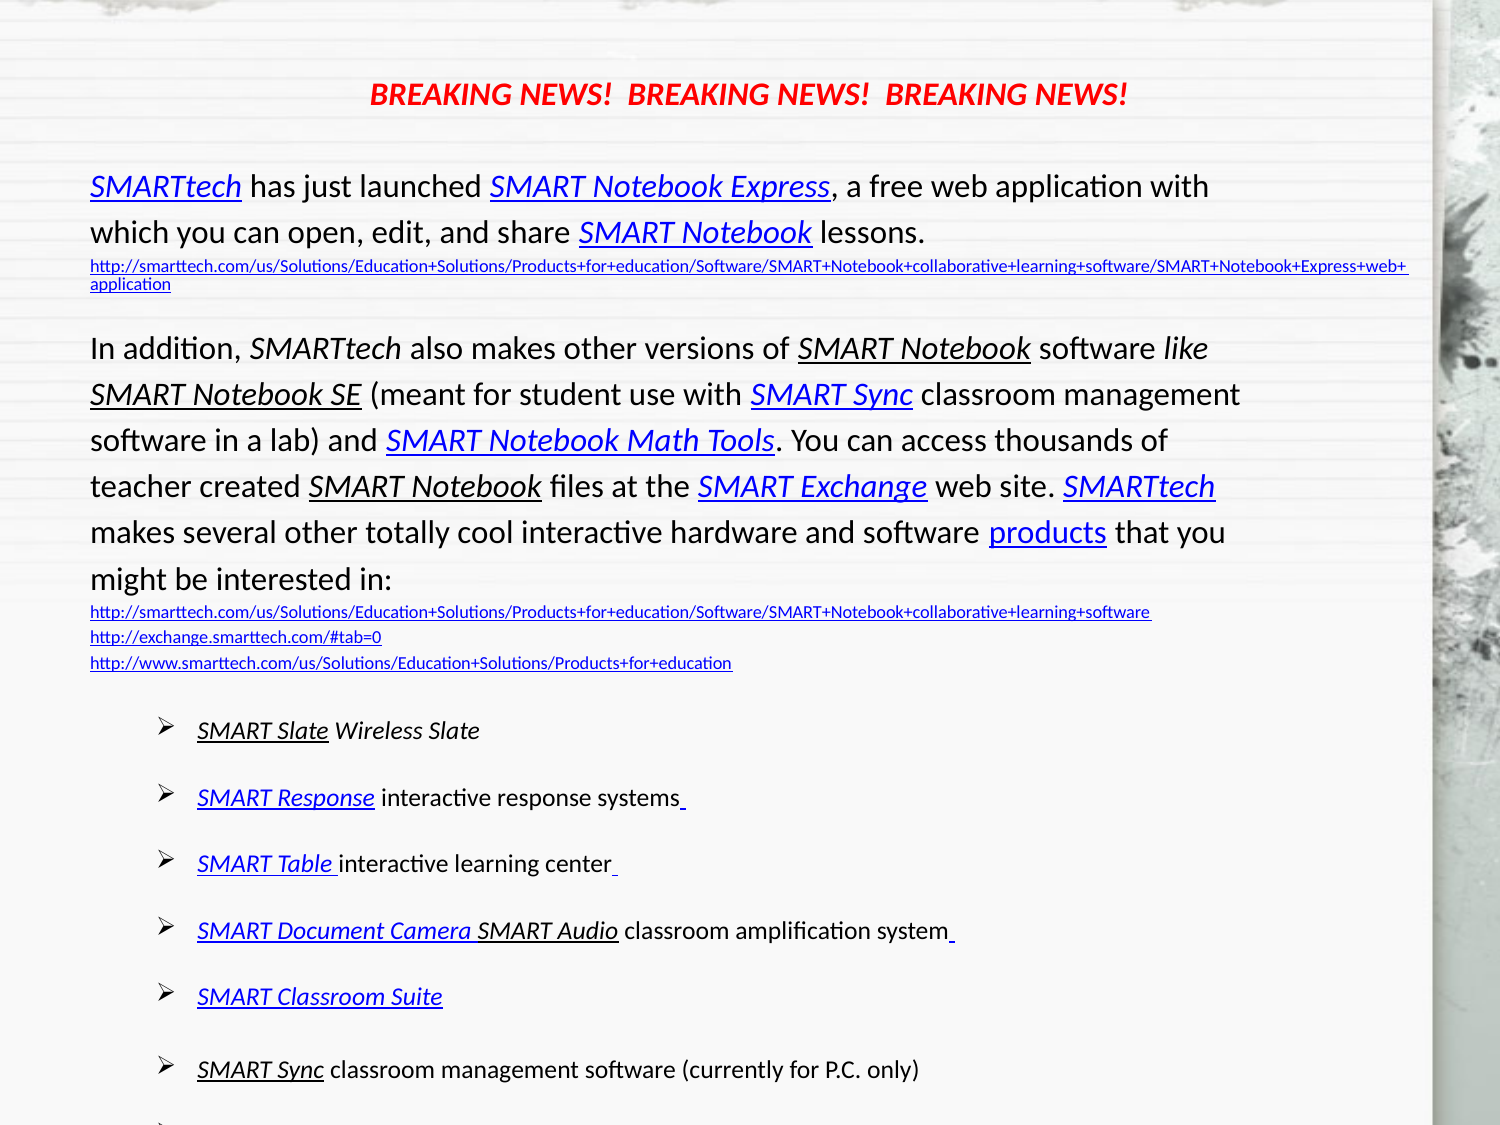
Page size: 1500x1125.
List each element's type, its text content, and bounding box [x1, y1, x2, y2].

picture [0, 0, 1500, 1125]
list BREAKING NEWS! BREAKING NEWS! BREAKING NEWS! SMARTtech has just launched SMART Notebook Express, a free web application with which you can open, edit, and share SMART Notebook lessons. http://smarttech.com/us/Solutions/Education+Solutions/Products+for+education/Software/SMART+Notebook+collaborative+learning+software/SMART+Notebook+Express+web+application In addition, SMARTtech also makes other versions of SMART Notebook software like SMART Notebook SE (meant for student use with SMART Sync classroom management software in a lab) and SMART Notebook Math Tools. You can access thousands of teacher created SMART Notebook files at the SMART Exchange web site. SMARTtech makes several other totally cool interactive hardware and software products that you might be interested in: http://smarttech.com/us/Solutions/Education+Solutions/Products+for+education/Software/SMART+Notebook+collaborative+learning+software http://exchange.smarttech.com/#tab=0 http://www.smarttech.com/us/Solutions/Education+Solutions/Products+for+education SMART Slate Wireless Slate SMART Response interactive response systems SMART Table interactive learning center SMART Document Camera SMART Audio classroom amplification system SMART Classroom Suite SMART Sync classroom management software (currently for P.C. only) SMART Ideas concept mapping software interactive learning software [75, 65, 1425, 1125]
